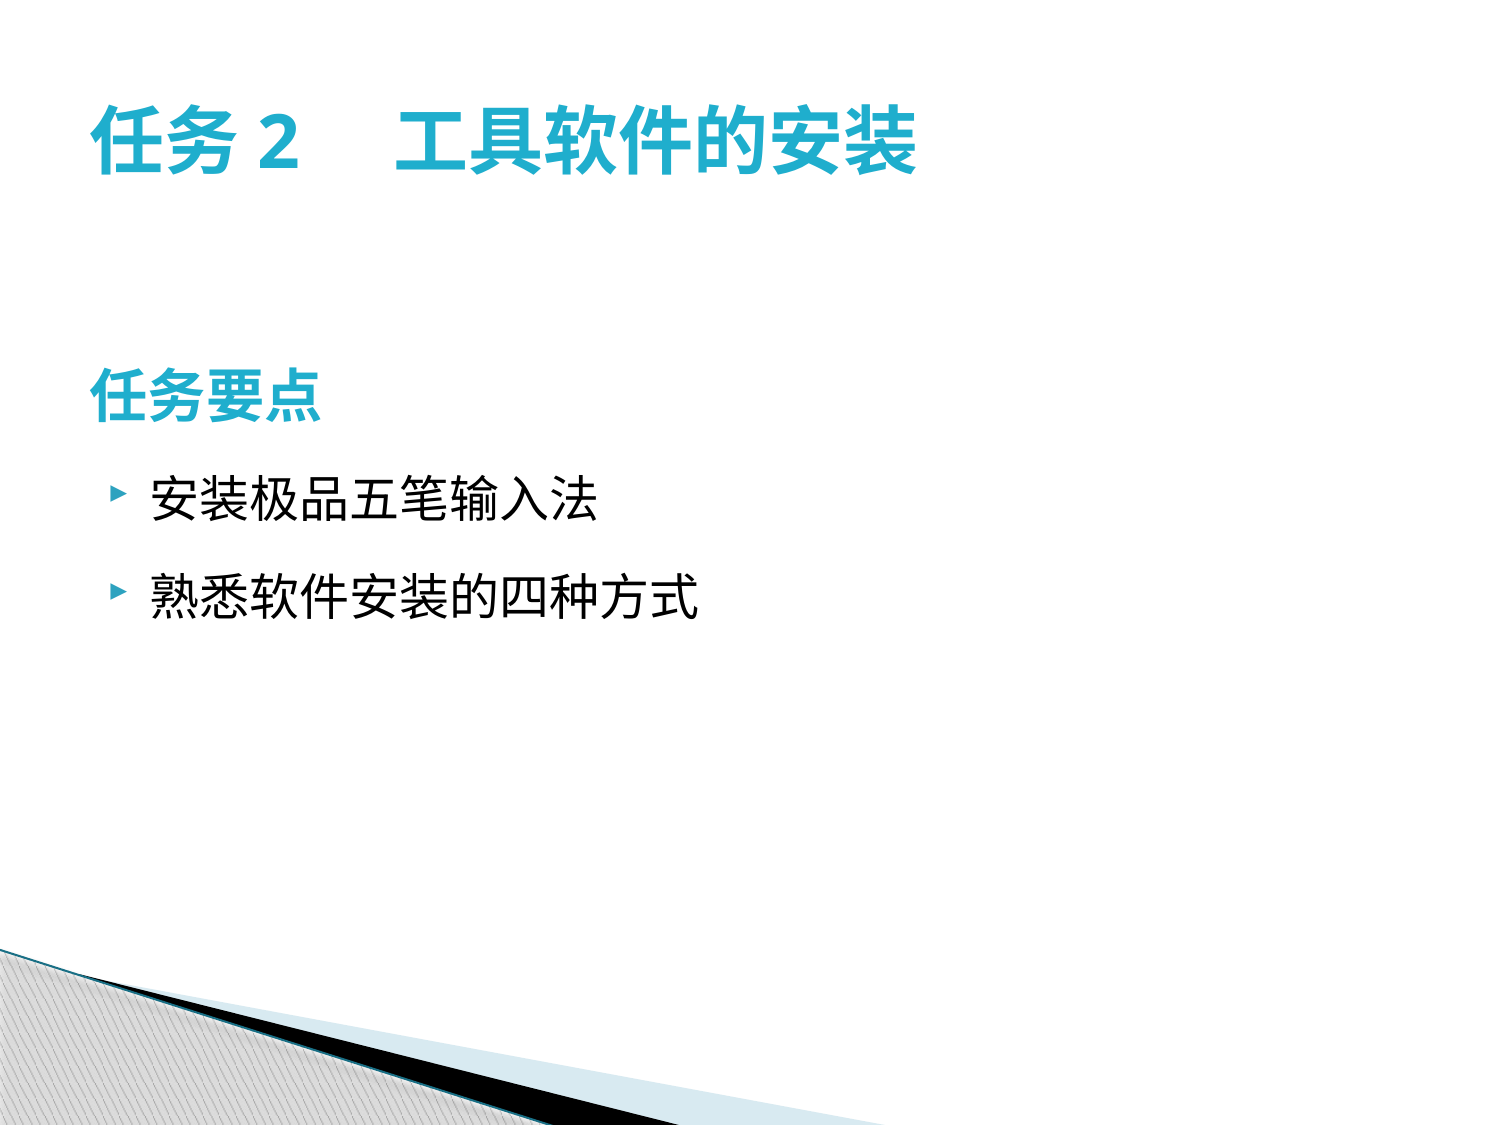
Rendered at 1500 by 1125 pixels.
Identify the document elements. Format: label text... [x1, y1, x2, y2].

title 任务2 工具软件的安装 [75, 45, 1425, 233]
list 任务要点 安装极品五笔输入法 熟悉软件安装的四种方式 [75, 309, 1425, 953]
